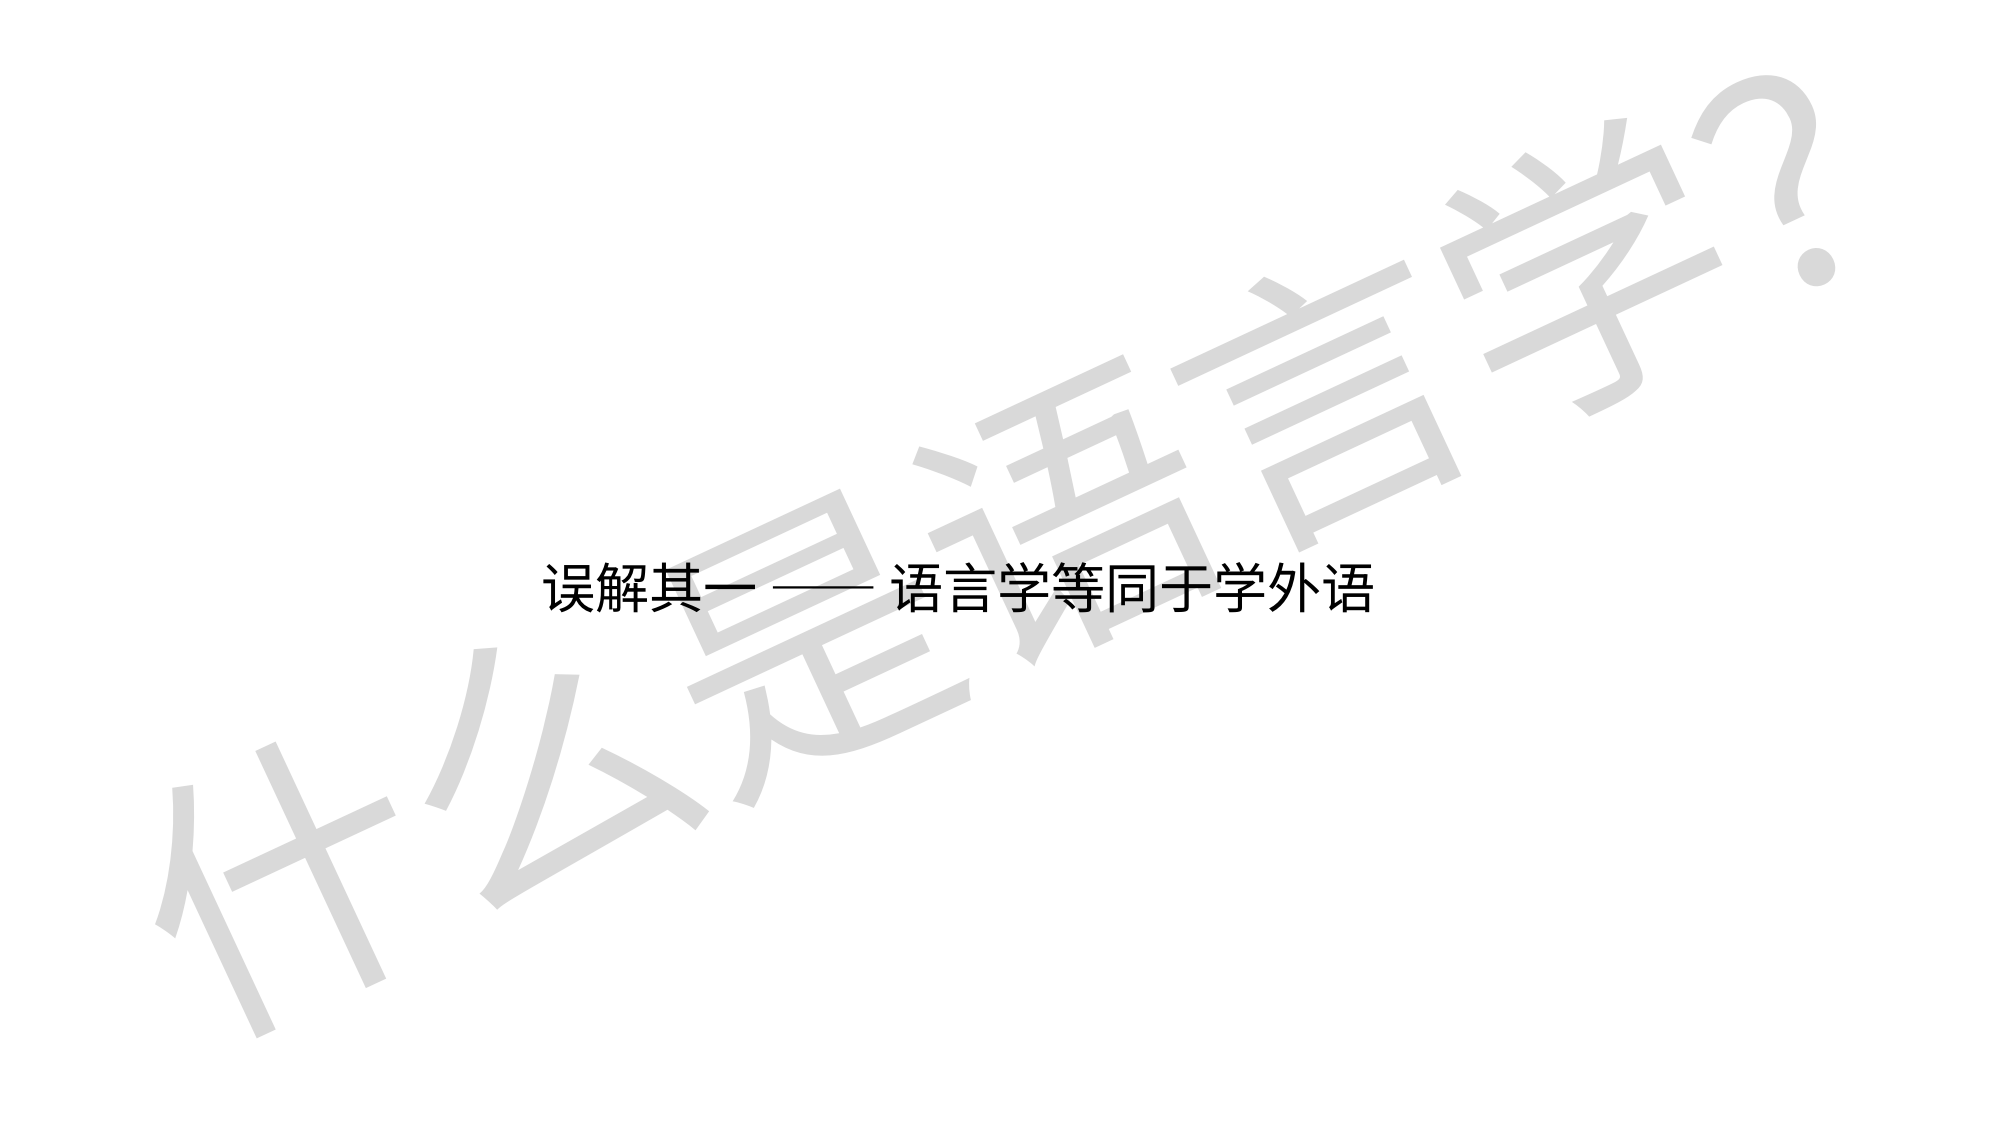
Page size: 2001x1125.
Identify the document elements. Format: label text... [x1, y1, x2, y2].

title 什么是语言学？ [99, 628, 1120, 1062]
title 什么是语言学？ [764, 47, 1941, 554]
list 误解其一 —— 语言学等同于学外语 [526, 554, 1474, 628]
